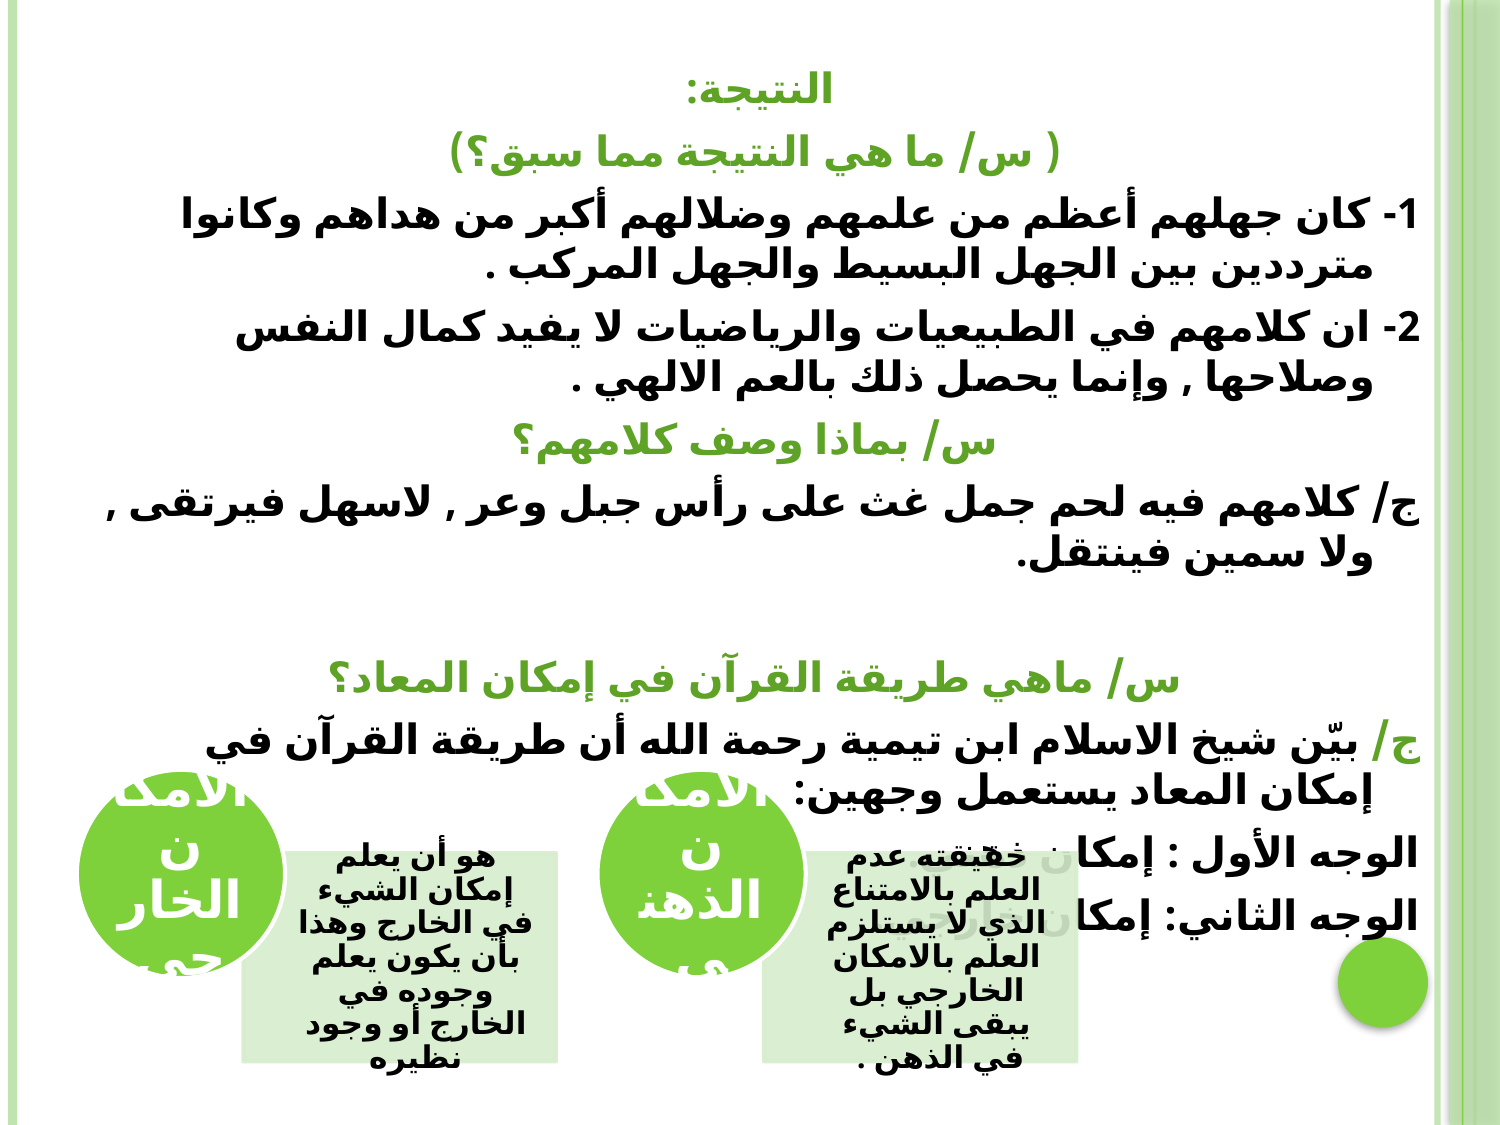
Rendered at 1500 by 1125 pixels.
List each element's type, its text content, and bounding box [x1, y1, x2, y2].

list النتيجة: ( س/ ما هي النتيجة مما سبق؟) 1- كان جهلهم أعظم من علمهم وضلالهم أكبر من هداهم وكانوا مترددين بين الجهل البسيط والجهل المركب . 2- ان كلامهم في الطبيعيات والرياضيات لا يفيد كمال النفس وصلاحها , وإنما يحصل ذلك بالعم الالهي . س/ بماذا وصف كلامهم؟ ج/ كلامهم فيه لحم جمل غث على رأس جبل وعر , لاسهل فيرتقى , ولا سمين فينتقل. س/ ماهي طريقة القرآن في إمكان المعاد؟ ج/ بيّن شيخ الاسلام ابن تيمية رحمة الله أن طريقة القرآن في إمكان المعاد يستعمل وجهين: الوجه الأول : إمكان ذهني. الوجه الثاني: إمكان خارجي. [75, 54, 1436, 1062]
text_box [76, 705, 1078, 1125]
